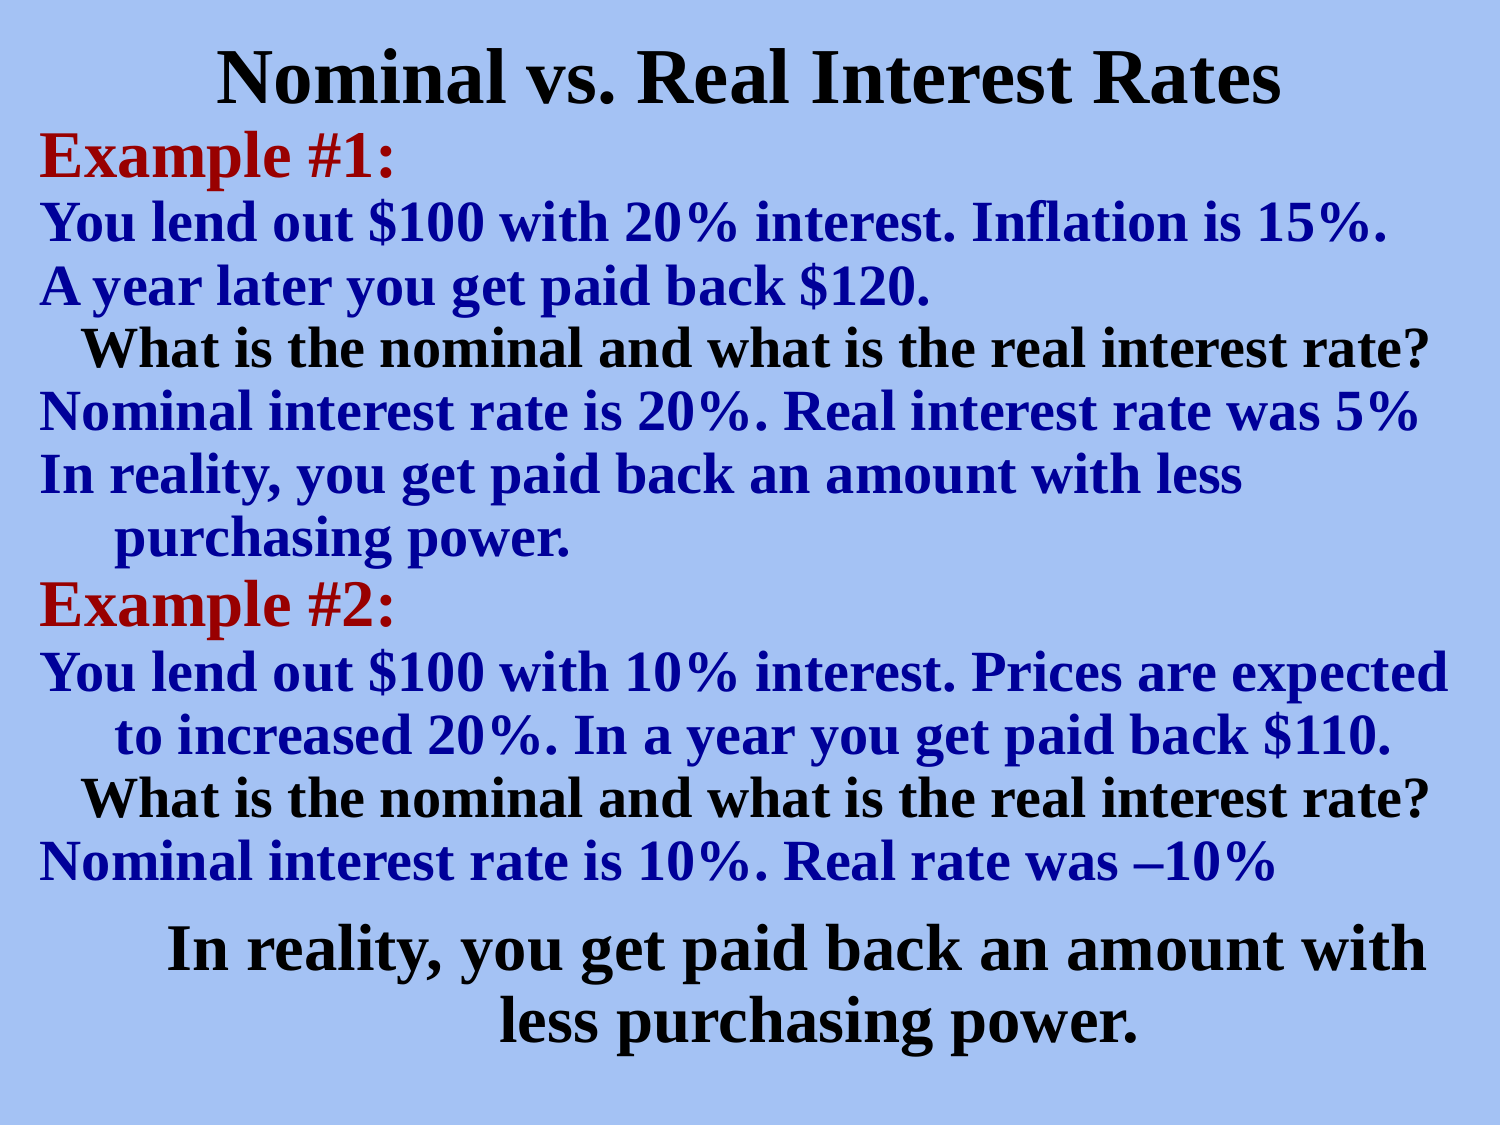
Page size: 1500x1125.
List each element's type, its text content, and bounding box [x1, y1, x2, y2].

text_box Nominal vs. Real Interest Rates [0, 17, 1500, 127]
text_box Example #1: You lend out $100 with 20% interest. Inflation is 15%. A year later you get paid back $120. What is the nominal and what is the real interest rate? Nominal interest rate is 20%. Real interest rate was 5% In reality, you get paid back an amount with less purchasing power. Example #2: You lend out $100 with 10% interest. Prices are expected to increased 20%. In a year you get paid back $110. What is the nominal and what is the real interest rate? Nominal interest rate is 10%. Real rate was –10% In reality, you get paid back an amount with less purchasing power. [24, 112, 1488, 1065]
